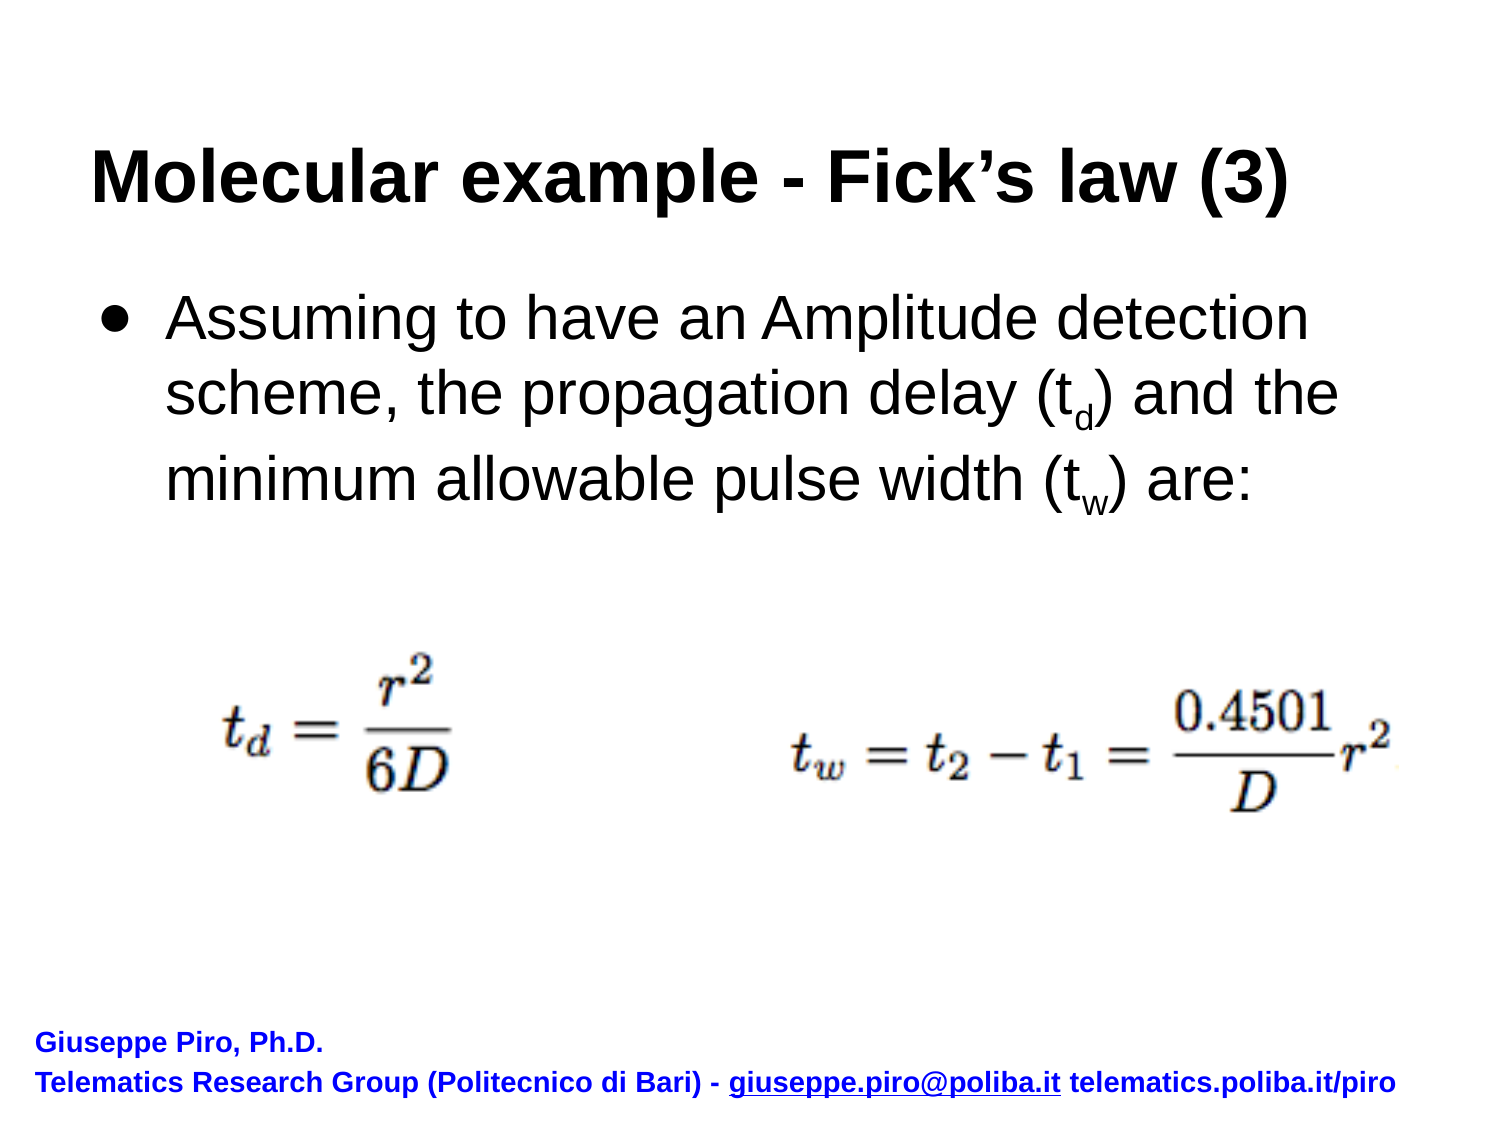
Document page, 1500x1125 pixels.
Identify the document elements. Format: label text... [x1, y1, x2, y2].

title Molecular example - Fick’s law (3) [75, 45, 1425, 233]
list Assuming to have an Amplitude detection scheme, the propagation delay (td) and the minimum allowable pulse width (tw) are: [75, 262, 1425, 1003]
picture [185, 625, 462, 814]
subtitle Giuseppe Piro, Ph.D. Telematics Research Group (Politecnico di Bari) - giuseppe.piro@poliba.it telematics.poliba.it/piro [19, 1003, 1481, 1088]
picture [740, 647, 1399, 836]
